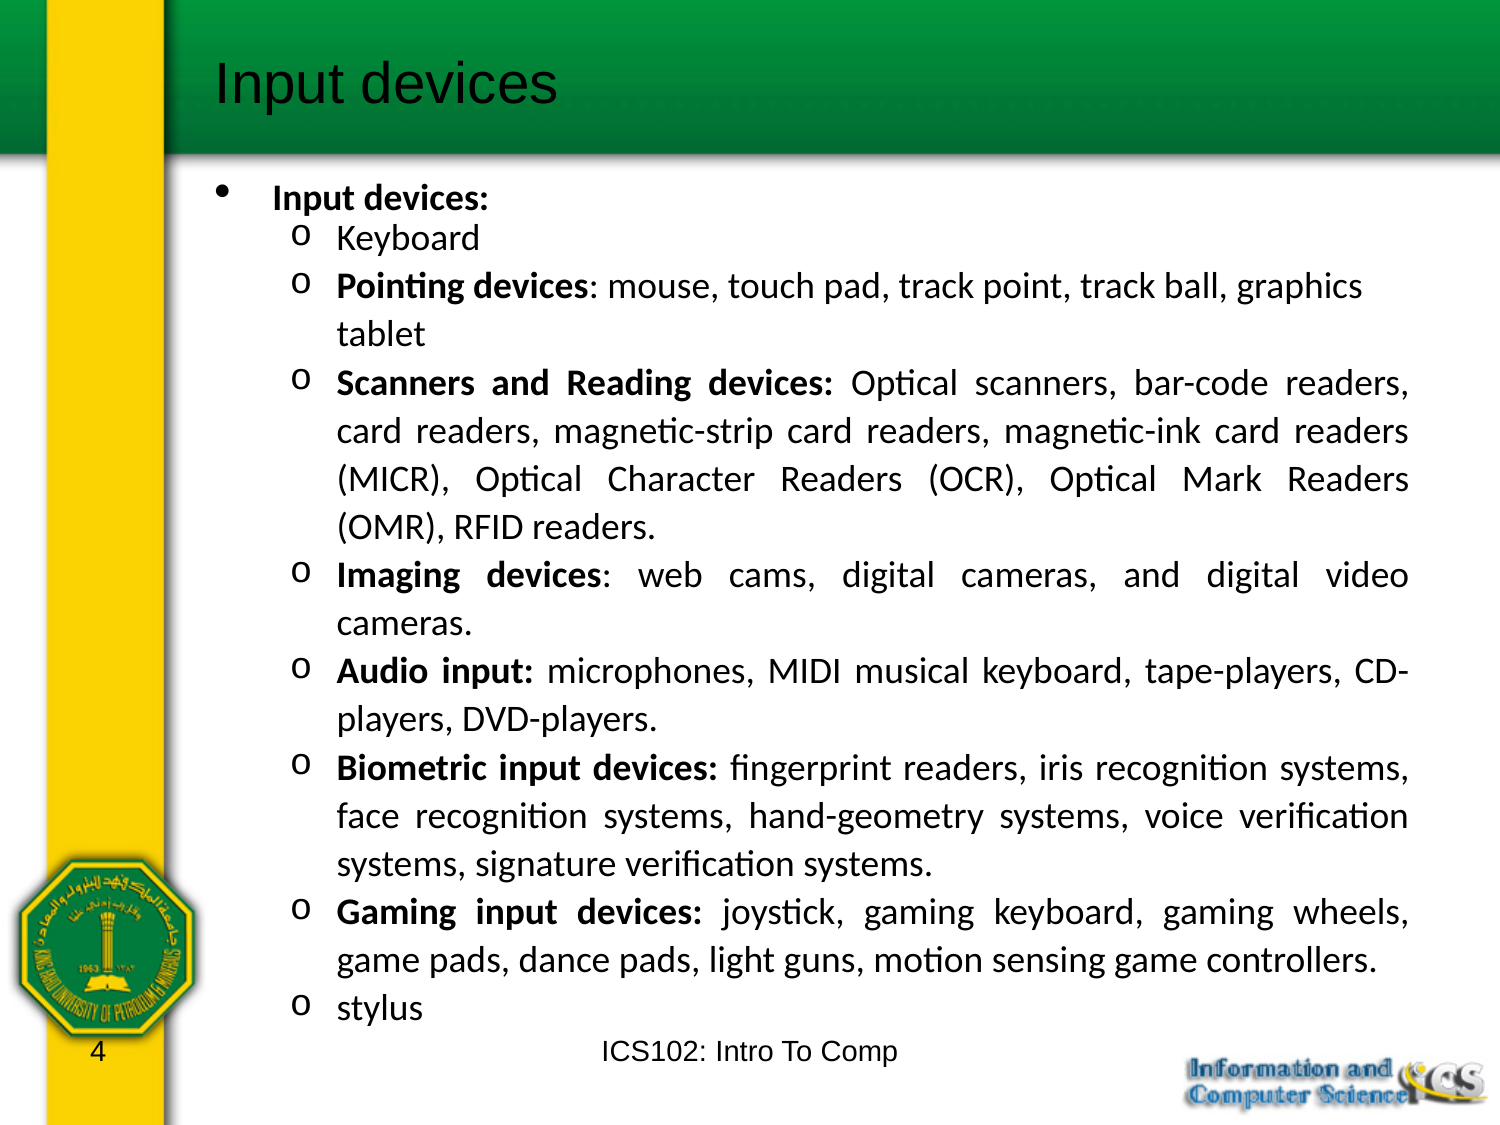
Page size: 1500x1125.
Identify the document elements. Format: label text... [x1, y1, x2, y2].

picture [0, 0, 1500, 1125]
text_box Input devices [200, 37, 1350, 123]
text_box Keyboard Pointing devices: mouse, touch pad, track point, track ball, graphics tablet Scanners and Reading devices: Optical scanners, bar-code readers, card readers, magnetic-strip card readers, magnetic-ink card readers (MICR), Optical Character Readers (OCR), Optical Mark Readers (OMR), RFID readers. Imaging devices: web cams, digital cameras, and digital video cameras. Audio input: microphones, MIDI musical keyboard, tape-players, CD-players, DVD-players. Biometric input devices: fingerprint readers, iris recognition systems, face recognition systems, hand-geometry systems, voice verification systems, signature verification systems. Gaming input devices: joystick, gaming keyboard, gaming wheels, game pads, dance pads, light guns, motion sensing game controllers. stylus [200, 202, 1425, 1036]
text_box Input devices: [201, 162, 505, 202]
slide_number 4 [74, 1024, 426, 1103]
footer ICS102: Intro To Comp [512, 1036, 988, 1103]
